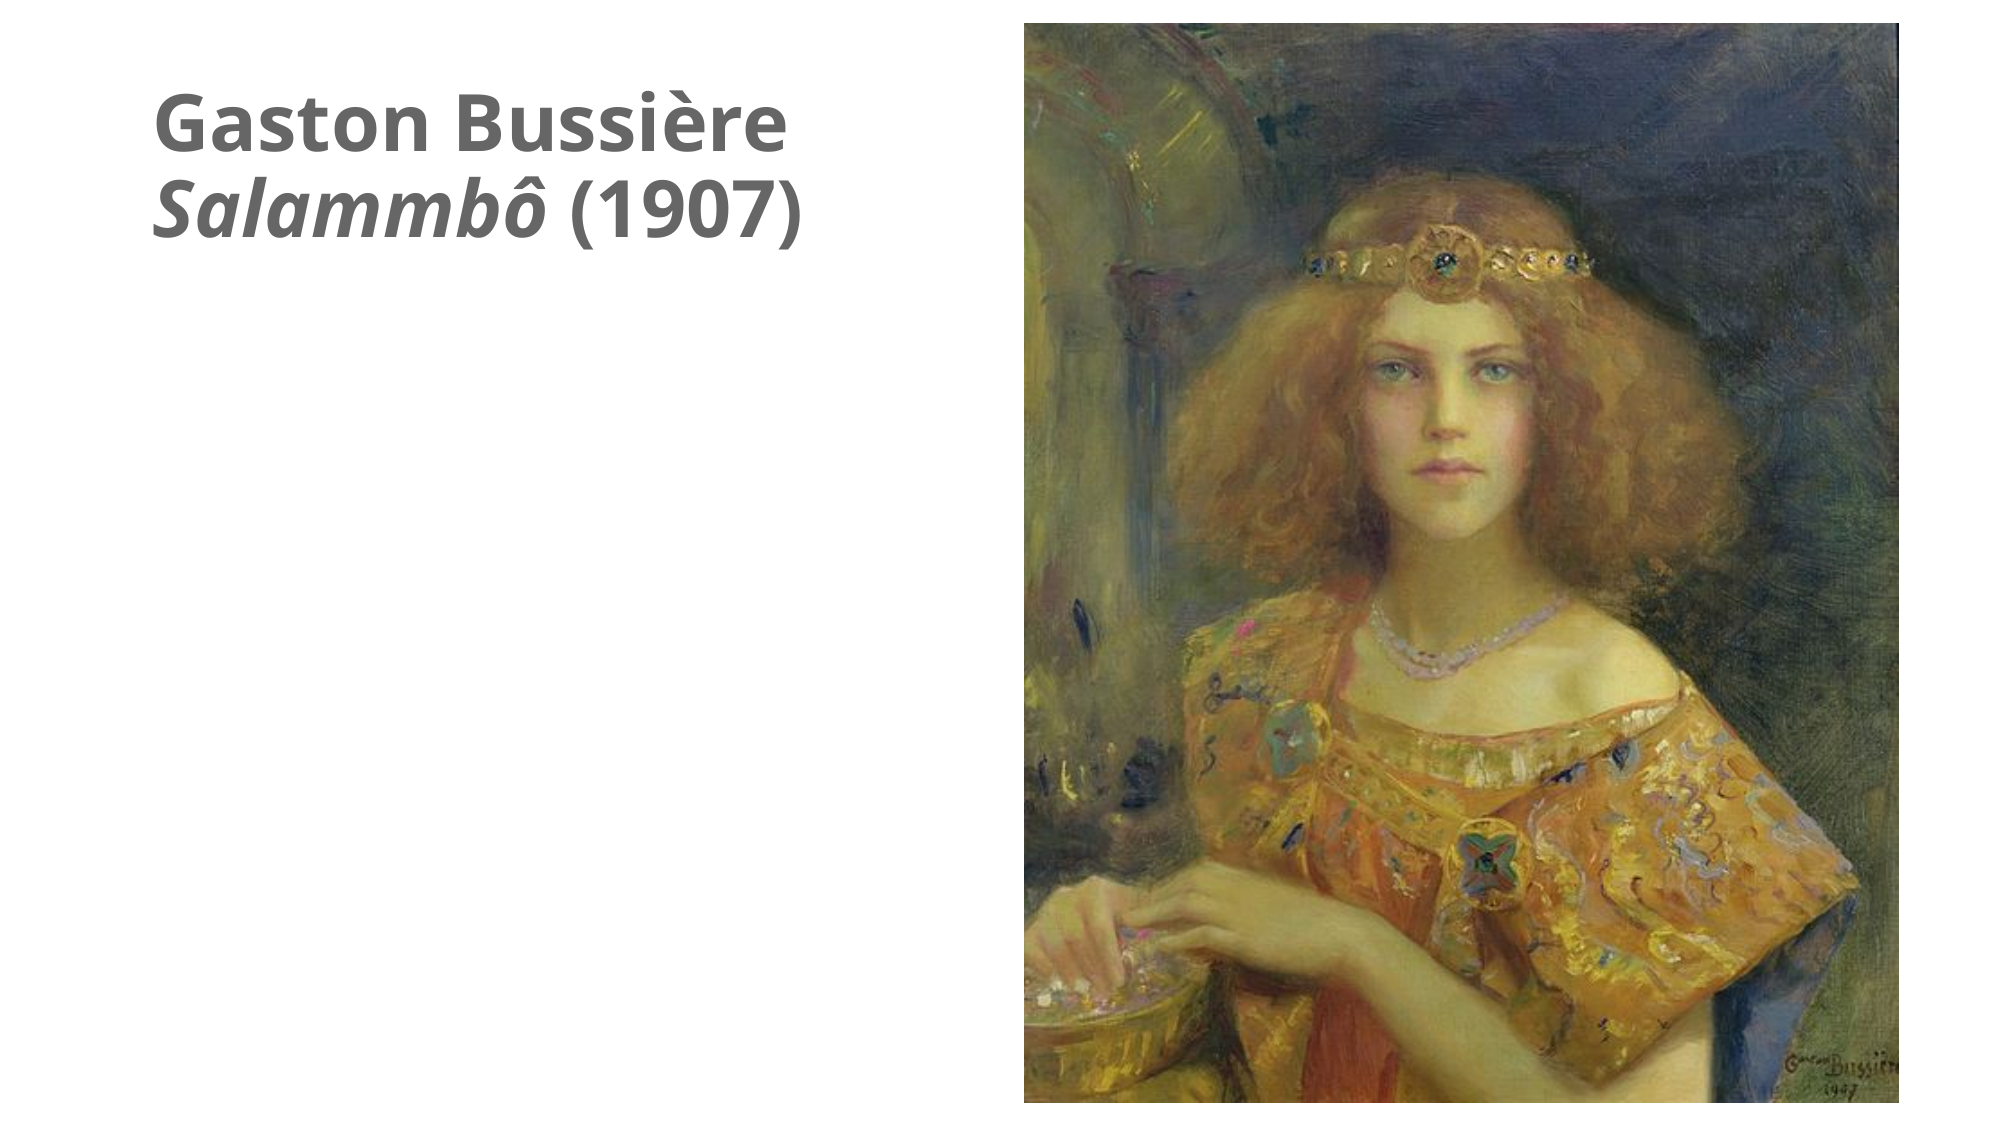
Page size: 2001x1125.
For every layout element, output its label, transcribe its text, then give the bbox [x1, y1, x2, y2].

title Gaston Bussière Salammbô (1907) [137, 59, 1018, 278]
picture [1023, 23, 1899, 1104]
